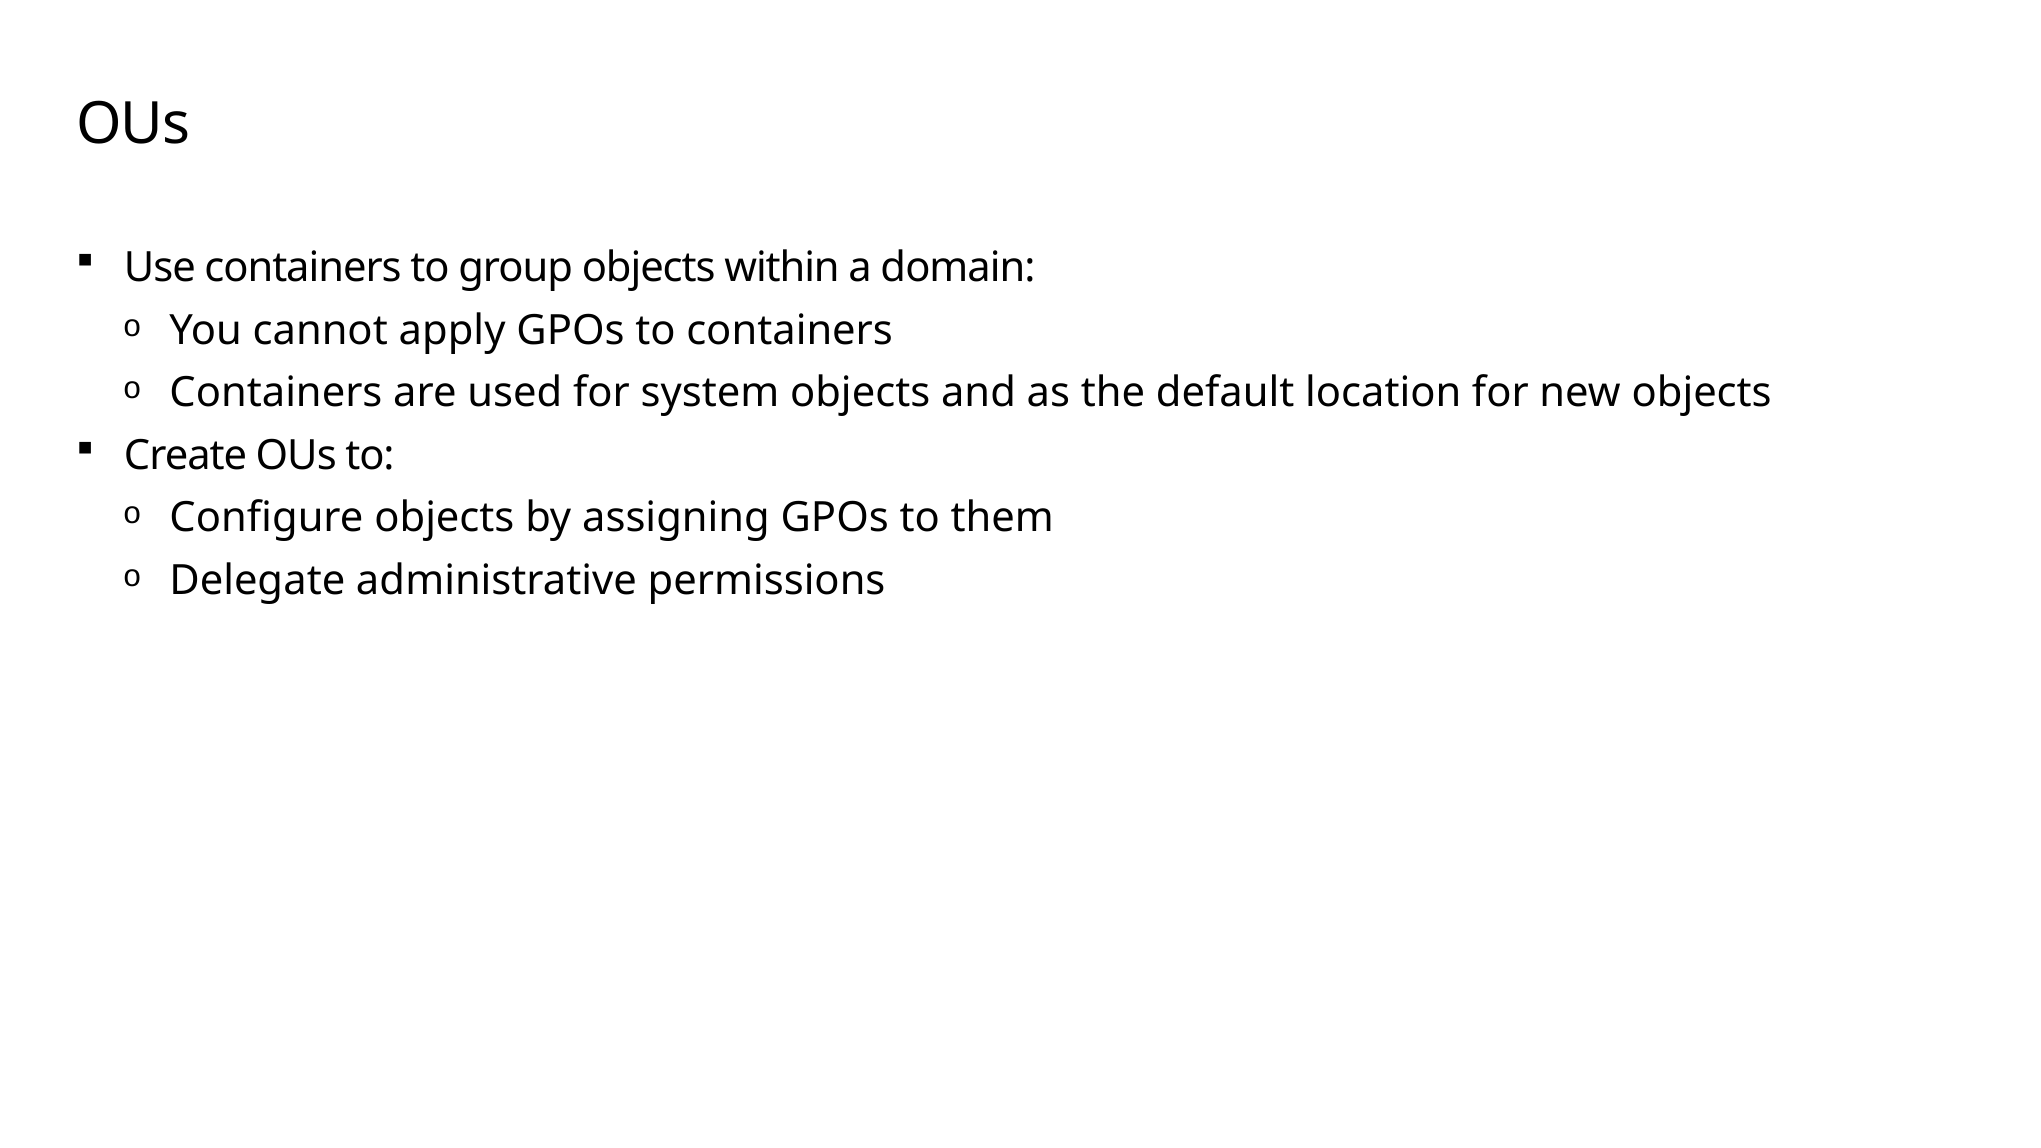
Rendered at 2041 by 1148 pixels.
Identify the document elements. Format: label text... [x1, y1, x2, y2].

list Use containers to group objects within a domain: You cannot apply GPOs to containers Containers are used for system objects and as the default location for new objects Create OUs to: Configure objects by assigning GPOs to them Delegate administrative permissions [76, 240, 1970, 1074]
title OUs [76, 93, 1968, 161]
